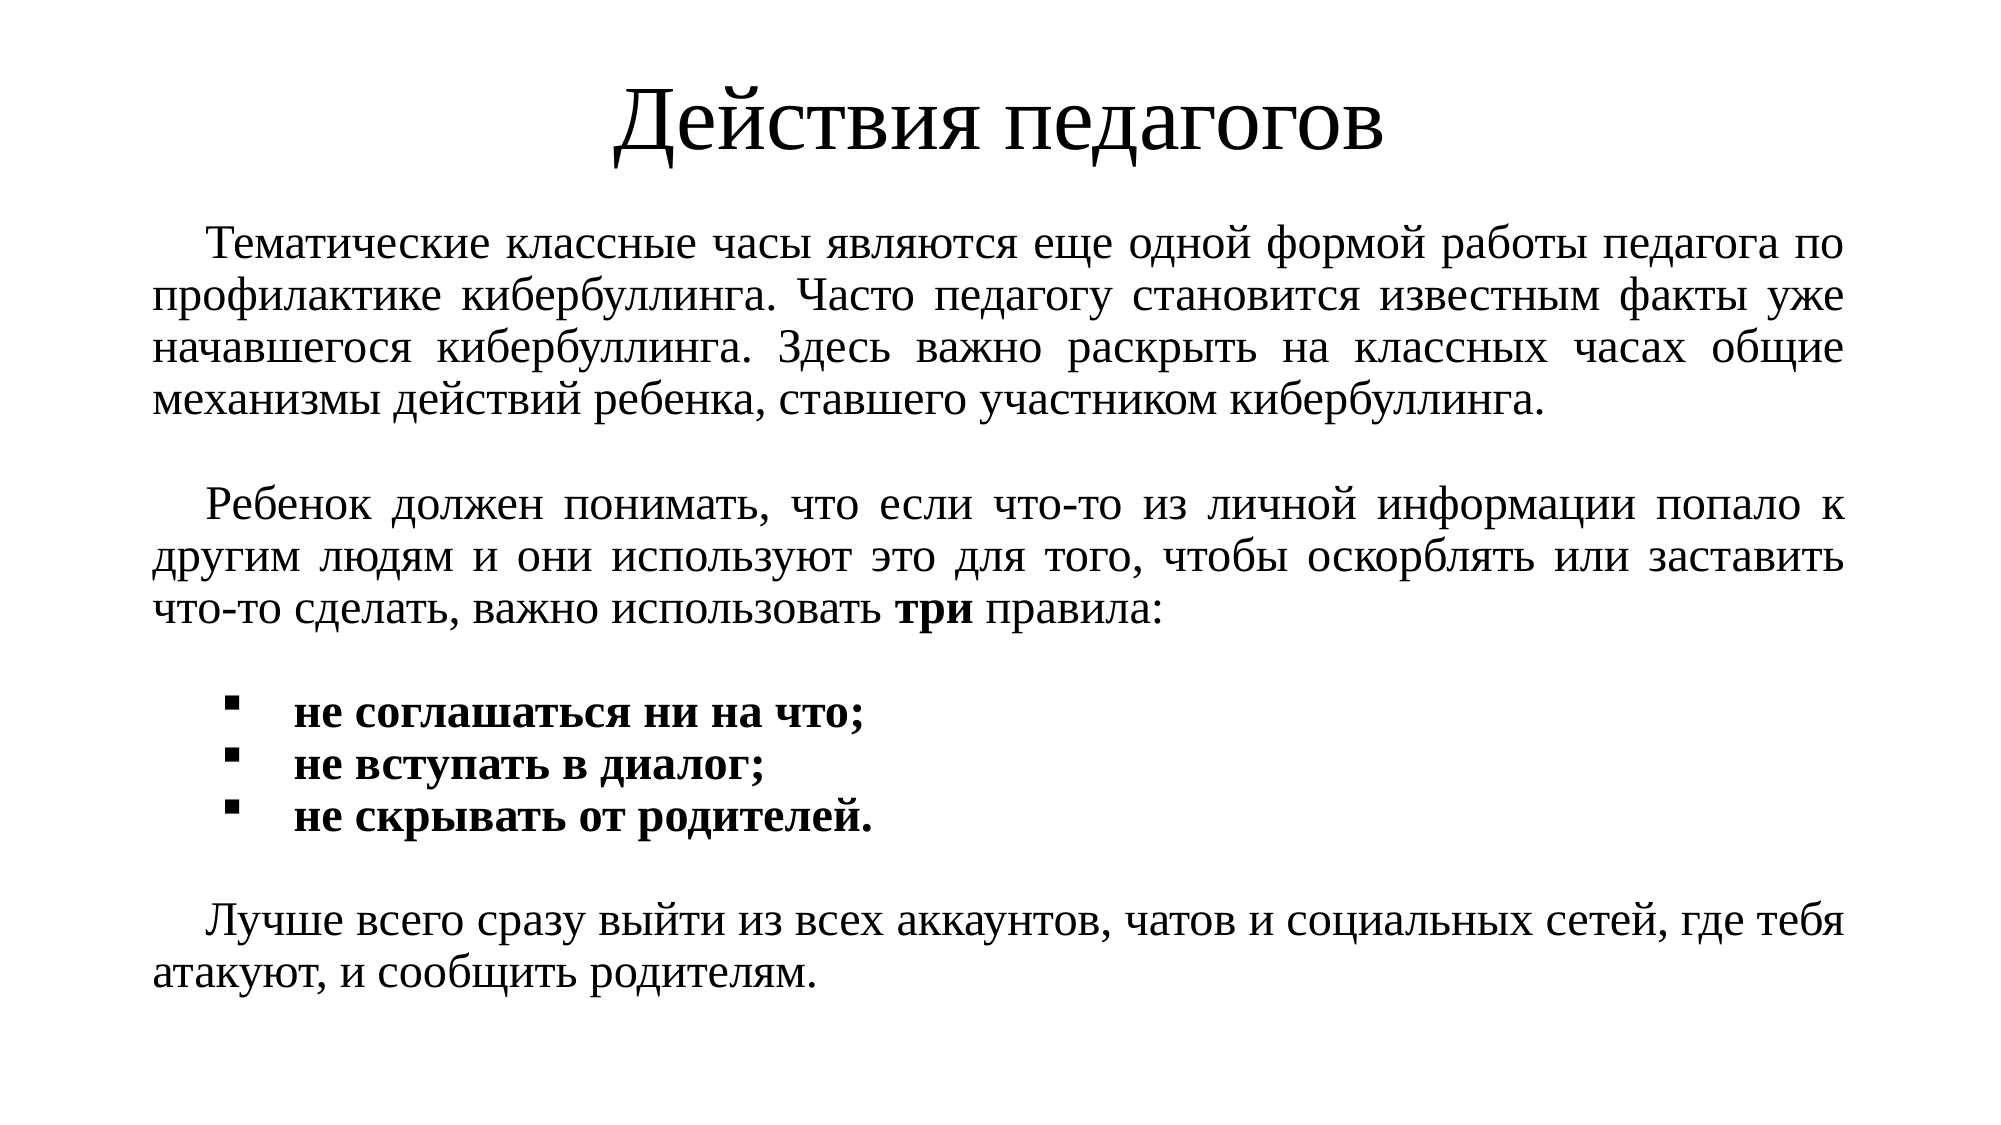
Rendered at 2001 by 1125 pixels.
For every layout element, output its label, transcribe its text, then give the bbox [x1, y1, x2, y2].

list Тематические классные часы являются еще одной формой работы педагога по профилактике кибербуллинга. Часто педагогу становится известным факты уже начавшегося кибербуллинга. Здесь важно раскрыть на классных часах общие механизмы действий ребенка, ставшего участником кибербуллинга. Ребенок должен понимать, что если что-то из личной информации попало к другим людям и они используют это для того, чтобы оскорблять или заставить что-то сделать, важно использовать три правила: не соглашаться ни на что; не вступать в диалог; не скрывать от родителей. Лучше всего сразу выйти из всех аккаунтов, чатов и социальных сетей, где тебя атакуют, и сообщить родителям. [137, 209, 1863, 1014]
title Действия педагогов [137, 59, 1863, 181]
